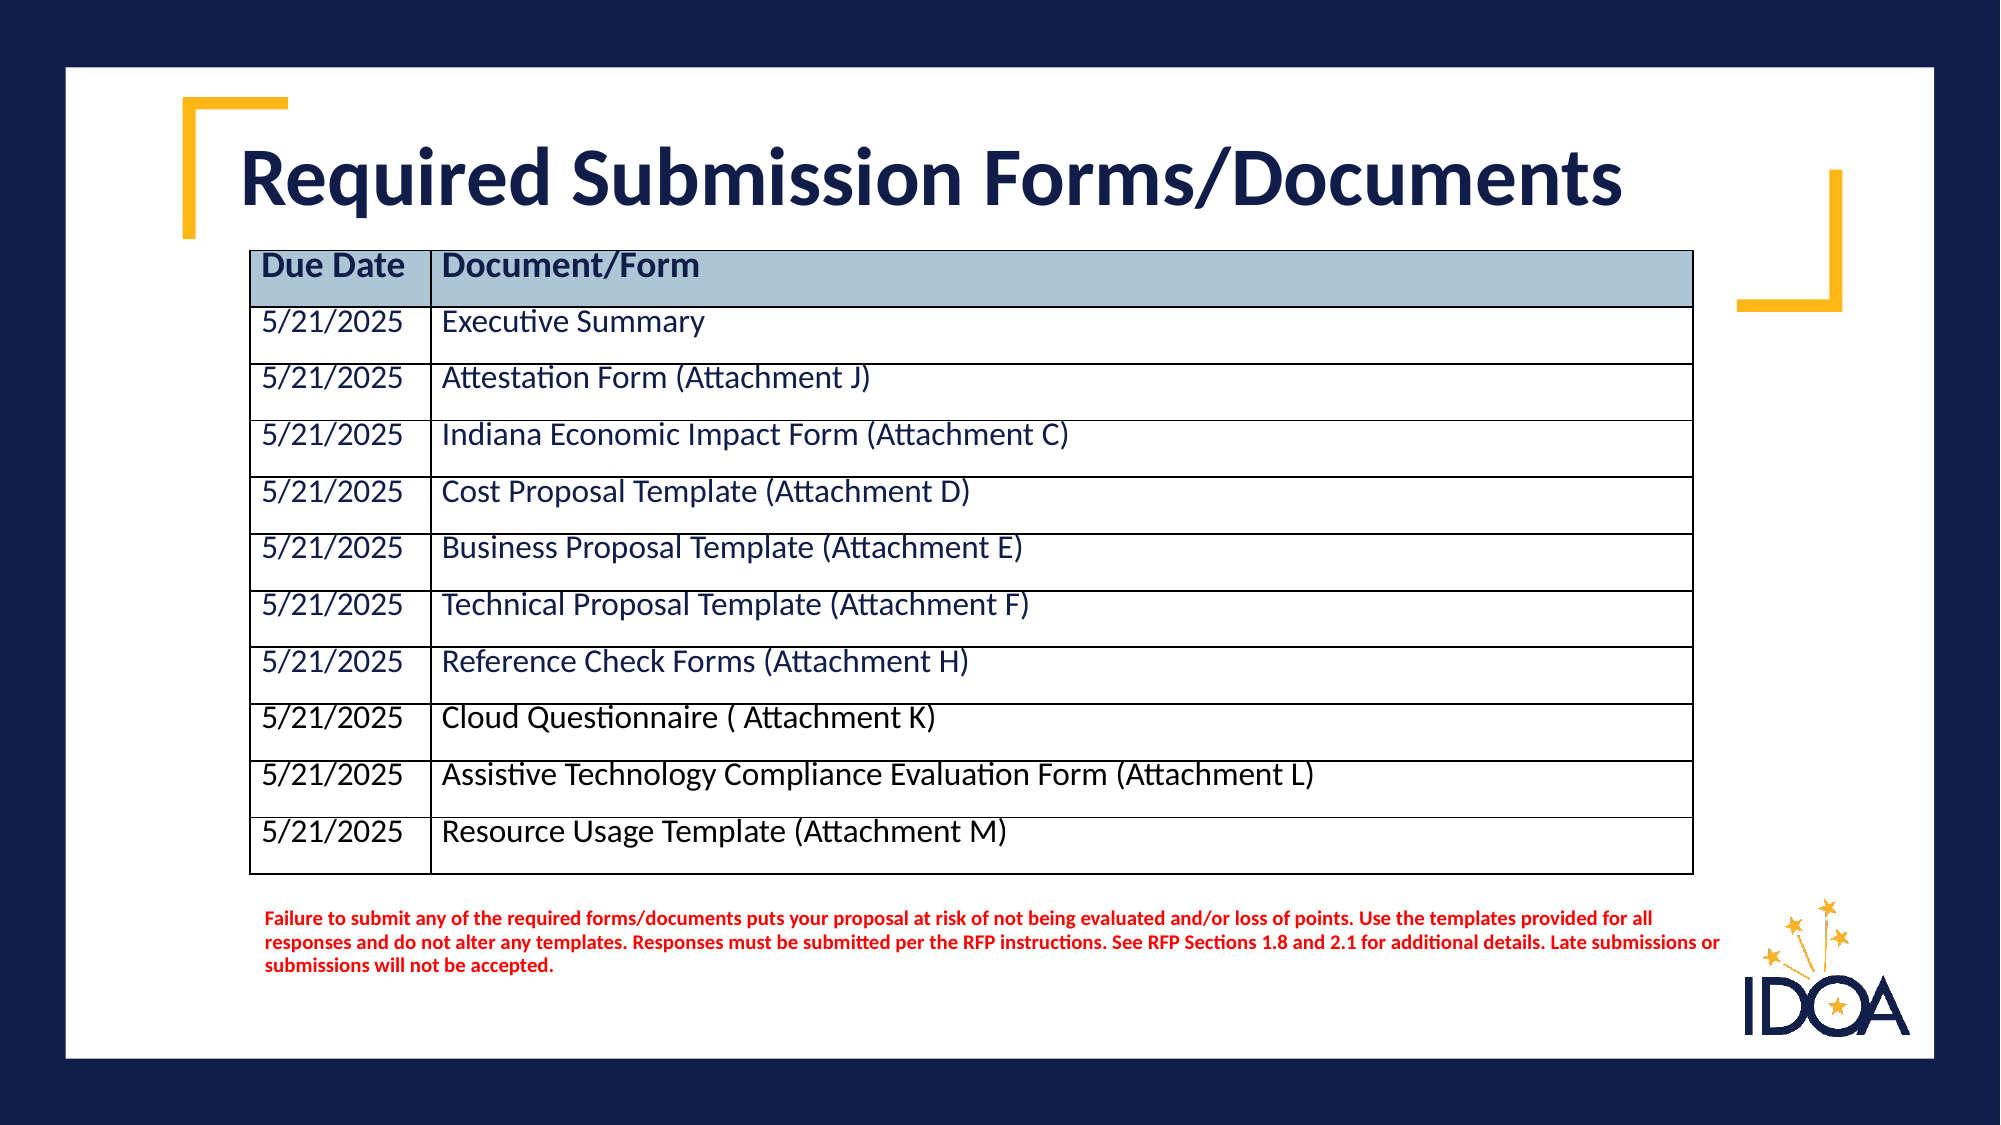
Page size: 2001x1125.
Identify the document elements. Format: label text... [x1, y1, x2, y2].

table_cell 5/21/2025 [251, 762, 430, 817]
picture [1702, 857, 1959, 1114]
table_cell 5/21/2025 [251, 535, 430, 590]
table_cell Cost Proposal Template (Attachment D) [432, 478, 1692, 533]
table_cell 5/21/2025 [251, 478, 430, 533]
title Required Submission Forms/Documents [225, 126, 1800, 263]
table_header Document/Form [432, 251, 1692, 306]
table_cell Technical Proposal Template (Attachment F) [432, 592, 1692, 646]
list Failure to submit any of the required forms/documents puts your proposal at risk of not being evaluated and/or loss of points. Use the templates provided for all responses and do not alter any templates. Responses must be submitted per the RFP instructions. See RFP Sections 1.8 and 2.1 for additional details. Late submissions or submissions will not be accepted. [249, 899, 1750, 985]
table_cell Assistive Technology Compliance Evaluation Form (Attachment L) [432, 762, 1692, 817]
table_cell 5/21/2025 [251, 705, 430, 760]
table_cell Indiana Economic Impact Form (Attachment C) [432, 421, 1692, 476]
table_cell 5/21/2025 [251, 421, 430, 476]
table_cell 5/21/2025 [251, 818, 430, 873]
table_cell 5/21/2025 [251, 592, 430, 646]
table_cell Business Proposal Template (Attachment E) [432, 535, 1692, 590]
table_cell 5/21/2025 [251, 365, 430, 420]
table_cell 5/21/2025 [251, 308, 430, 363]
table_header Due Date [251, 251, 430, 306]
table_cell Cloud Questionnaire ( Attachment K) [432, 705, 1692, 760]
table_cell 5/21/2025 [251, 648, 430, 703]
table_cell Reference Check Forms (Attachment H) [432, 648, 1692, 703]
table_cell Resource Usage Template (Attachment M) [432, 818, 1692, 873]
table_cell Attestation Form (Attachment J) [432, 365, 1692, 420]
table_cell Executive Summary [432, 308, 1692, 363]
